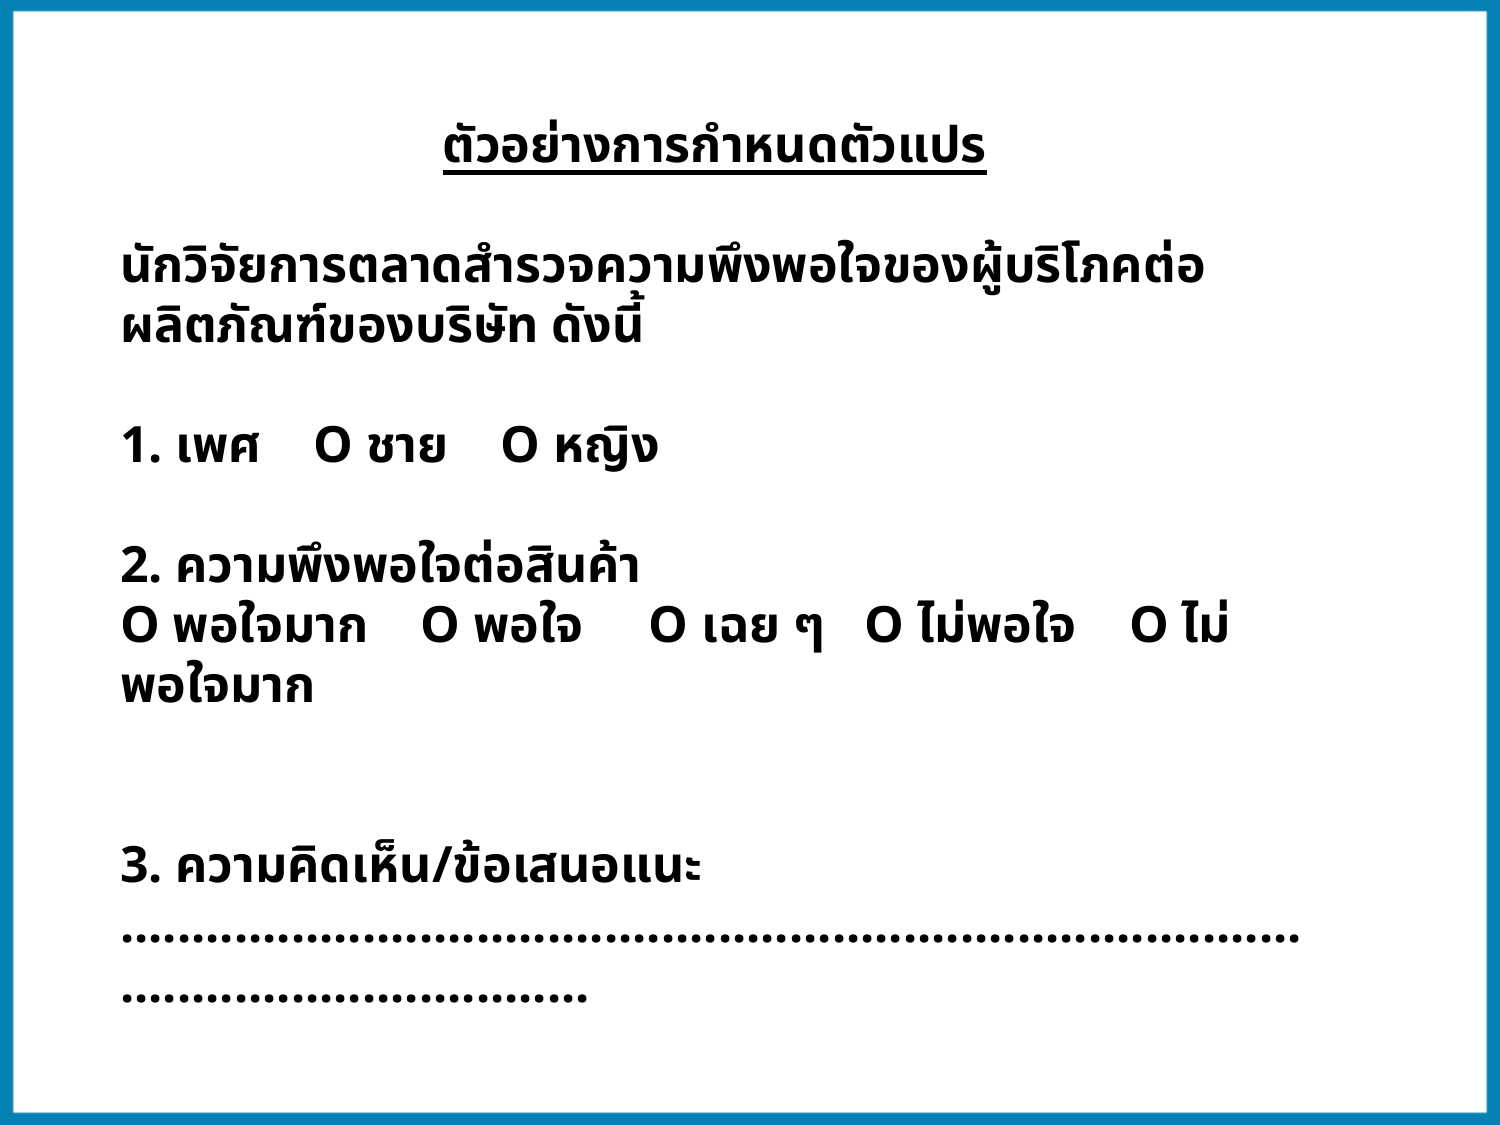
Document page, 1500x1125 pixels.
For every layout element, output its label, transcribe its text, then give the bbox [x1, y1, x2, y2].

text_box ตัวอย่างการกำหนดตัวแปร นักวิจัยการตลาดสำรวจความพึงพอใจของผู้บริโภคต่อผลิตภัณฑ์ของบริษัท ดังนี้ 1. เพศ O ชาย O หญิง 2. ความพึงพอใจต่อสินค้า O พอใจมาก O พอใจ O เฉย ๆ O ไม่พอใจ O ไม่พอใจมาก 3. ความคิดเห็น/ข้อเสนอแนะ .................................................................................................................... [105, 105, 1325, 1021]
picture [13, 11, 1487, 1113]
